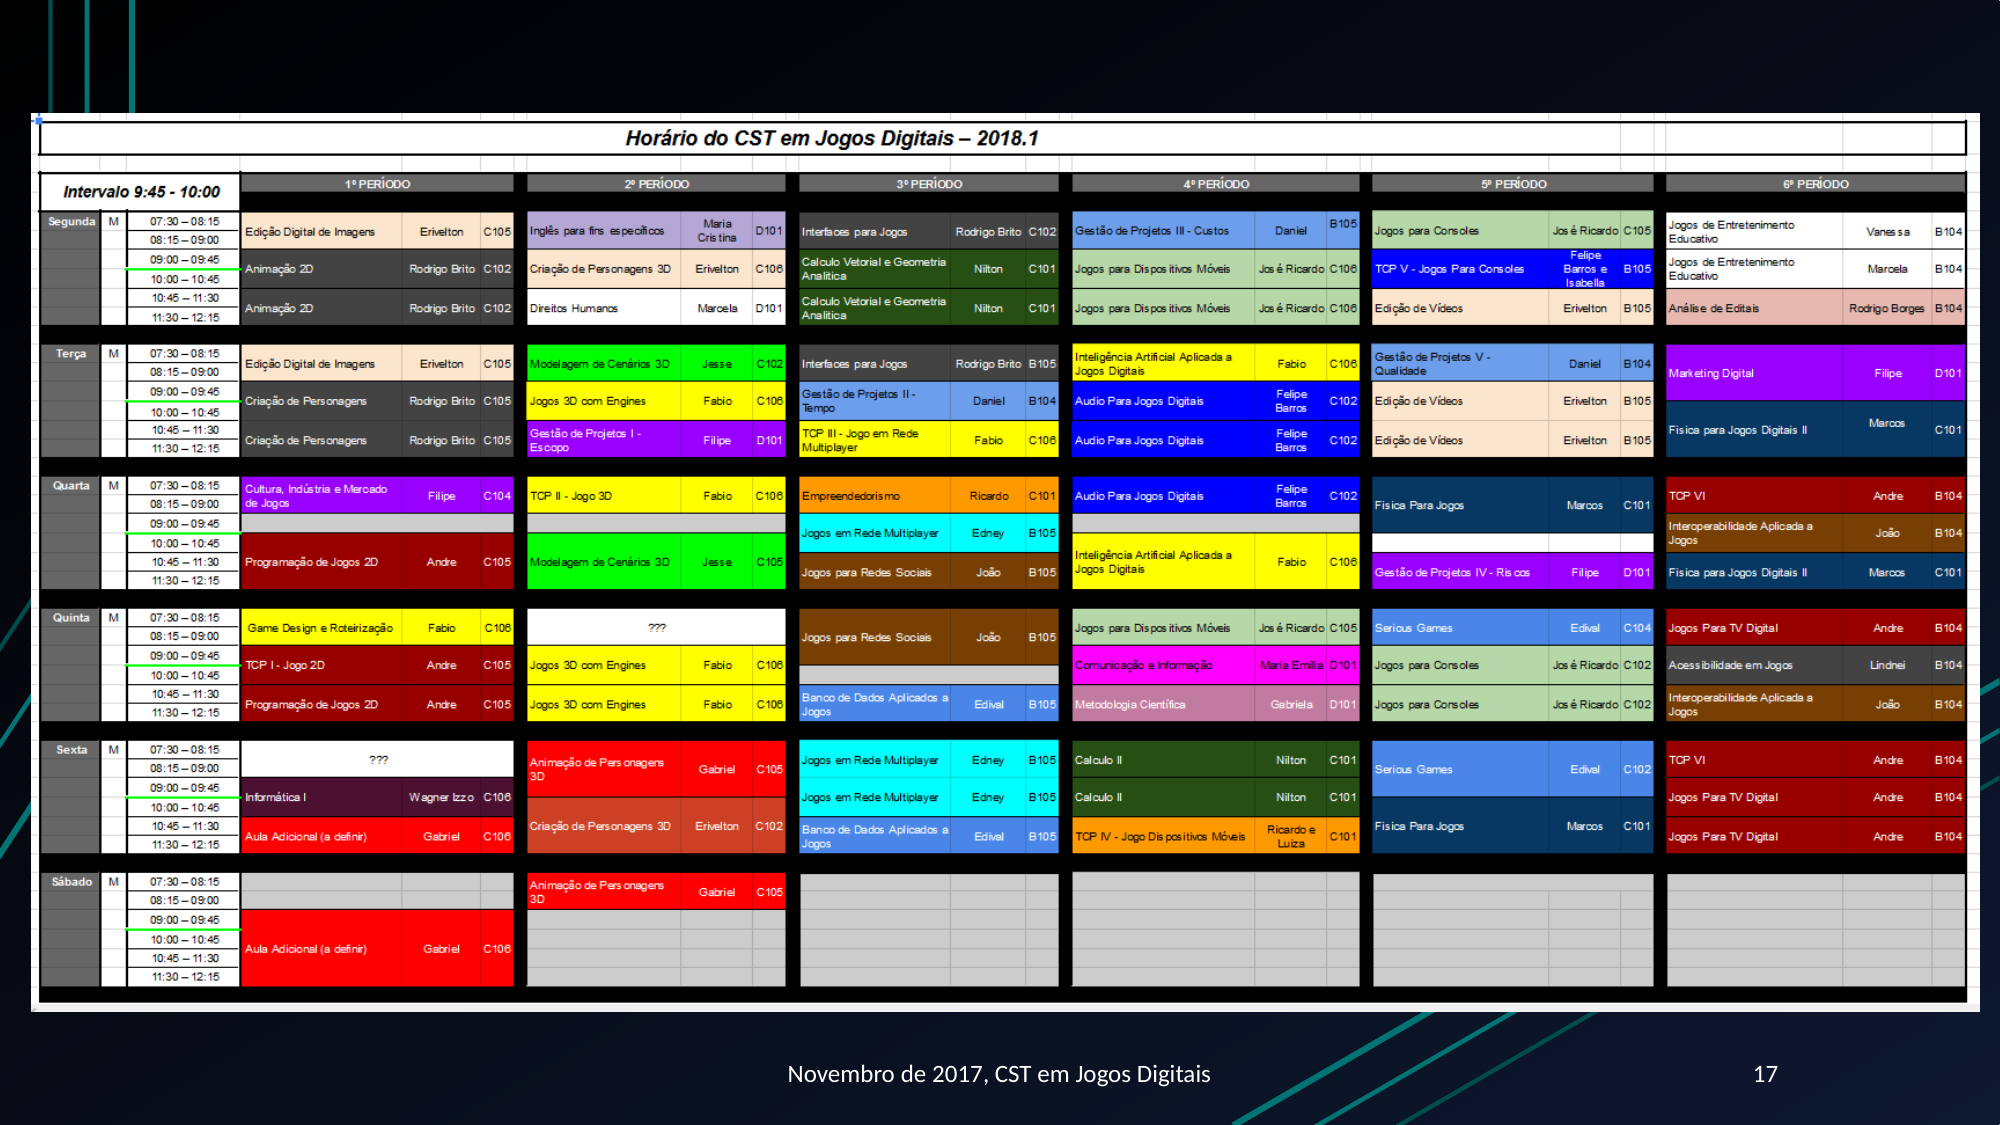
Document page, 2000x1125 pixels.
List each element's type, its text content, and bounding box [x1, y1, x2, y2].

footer Novembro de 2017, CST em Jogos Digitais [566, 1042, 1433, 1103]
slide_number 17 [1732, 1042, 1900, 1103]
picture [30, 113, 1980, 1012]
